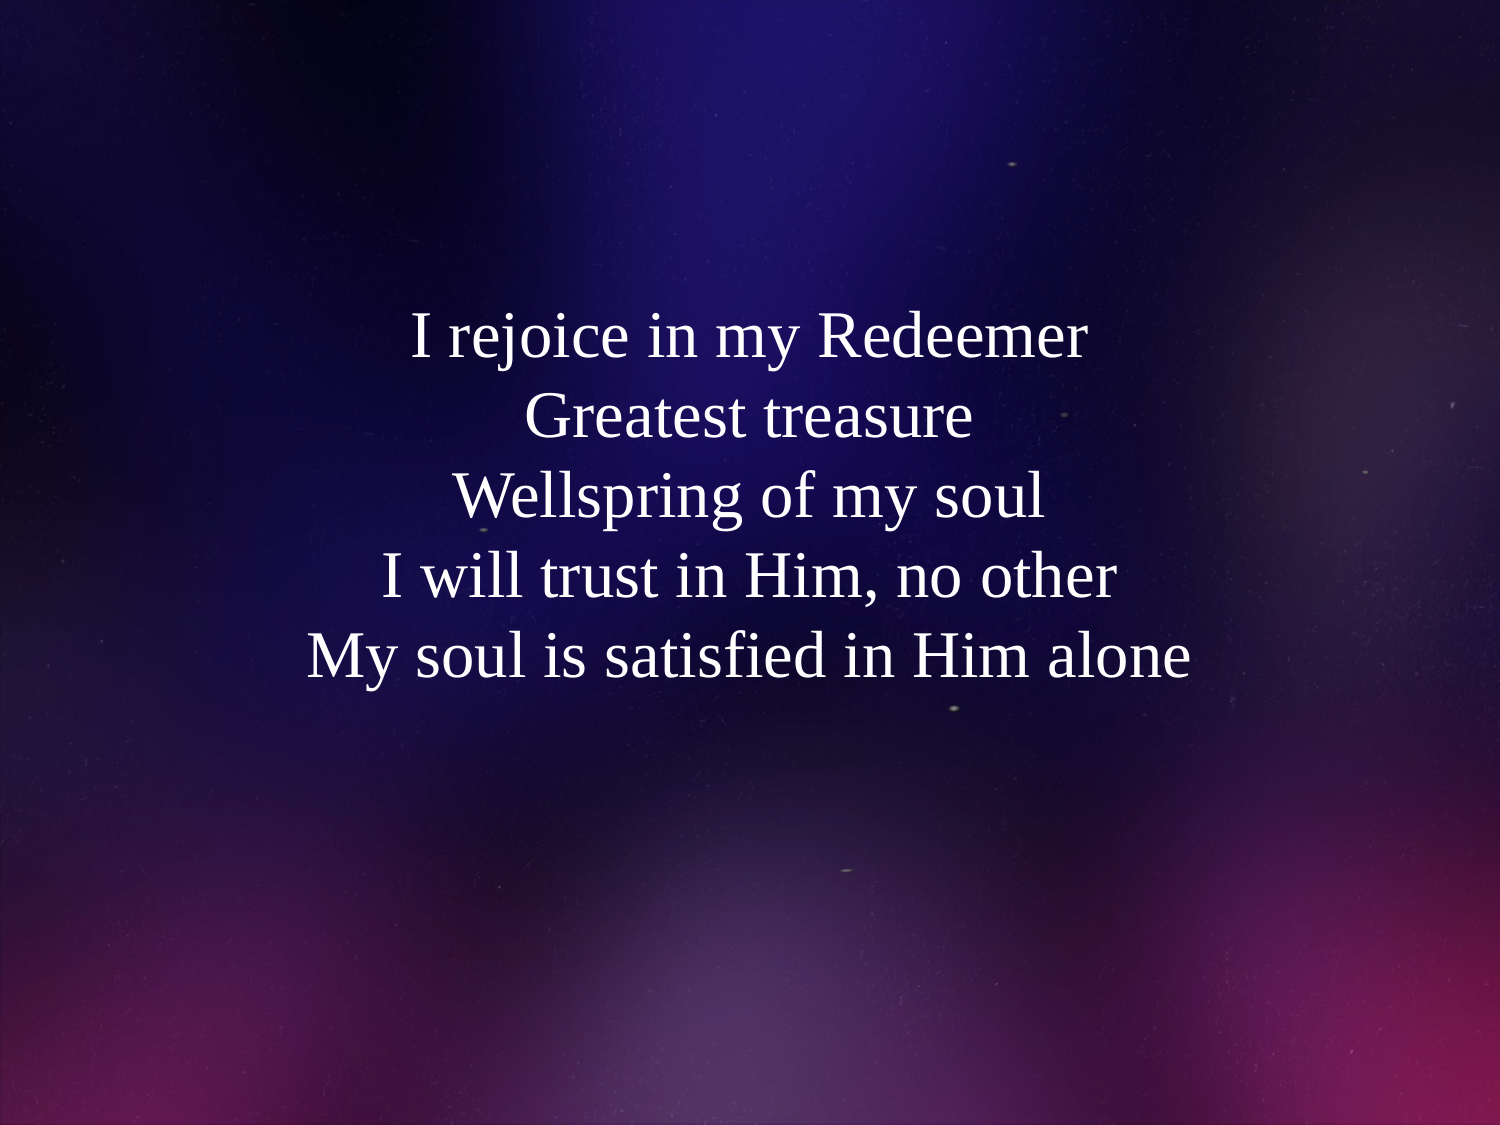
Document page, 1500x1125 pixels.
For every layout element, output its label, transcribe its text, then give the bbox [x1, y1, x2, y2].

title I rejoice in my Redeemer Greatest treasure Wellspring of my soul I will trust in Him, no other My soul is satisfied in Him alone [112, 397, 1388, 585]
picture [0, 0, 1500, 1125]
